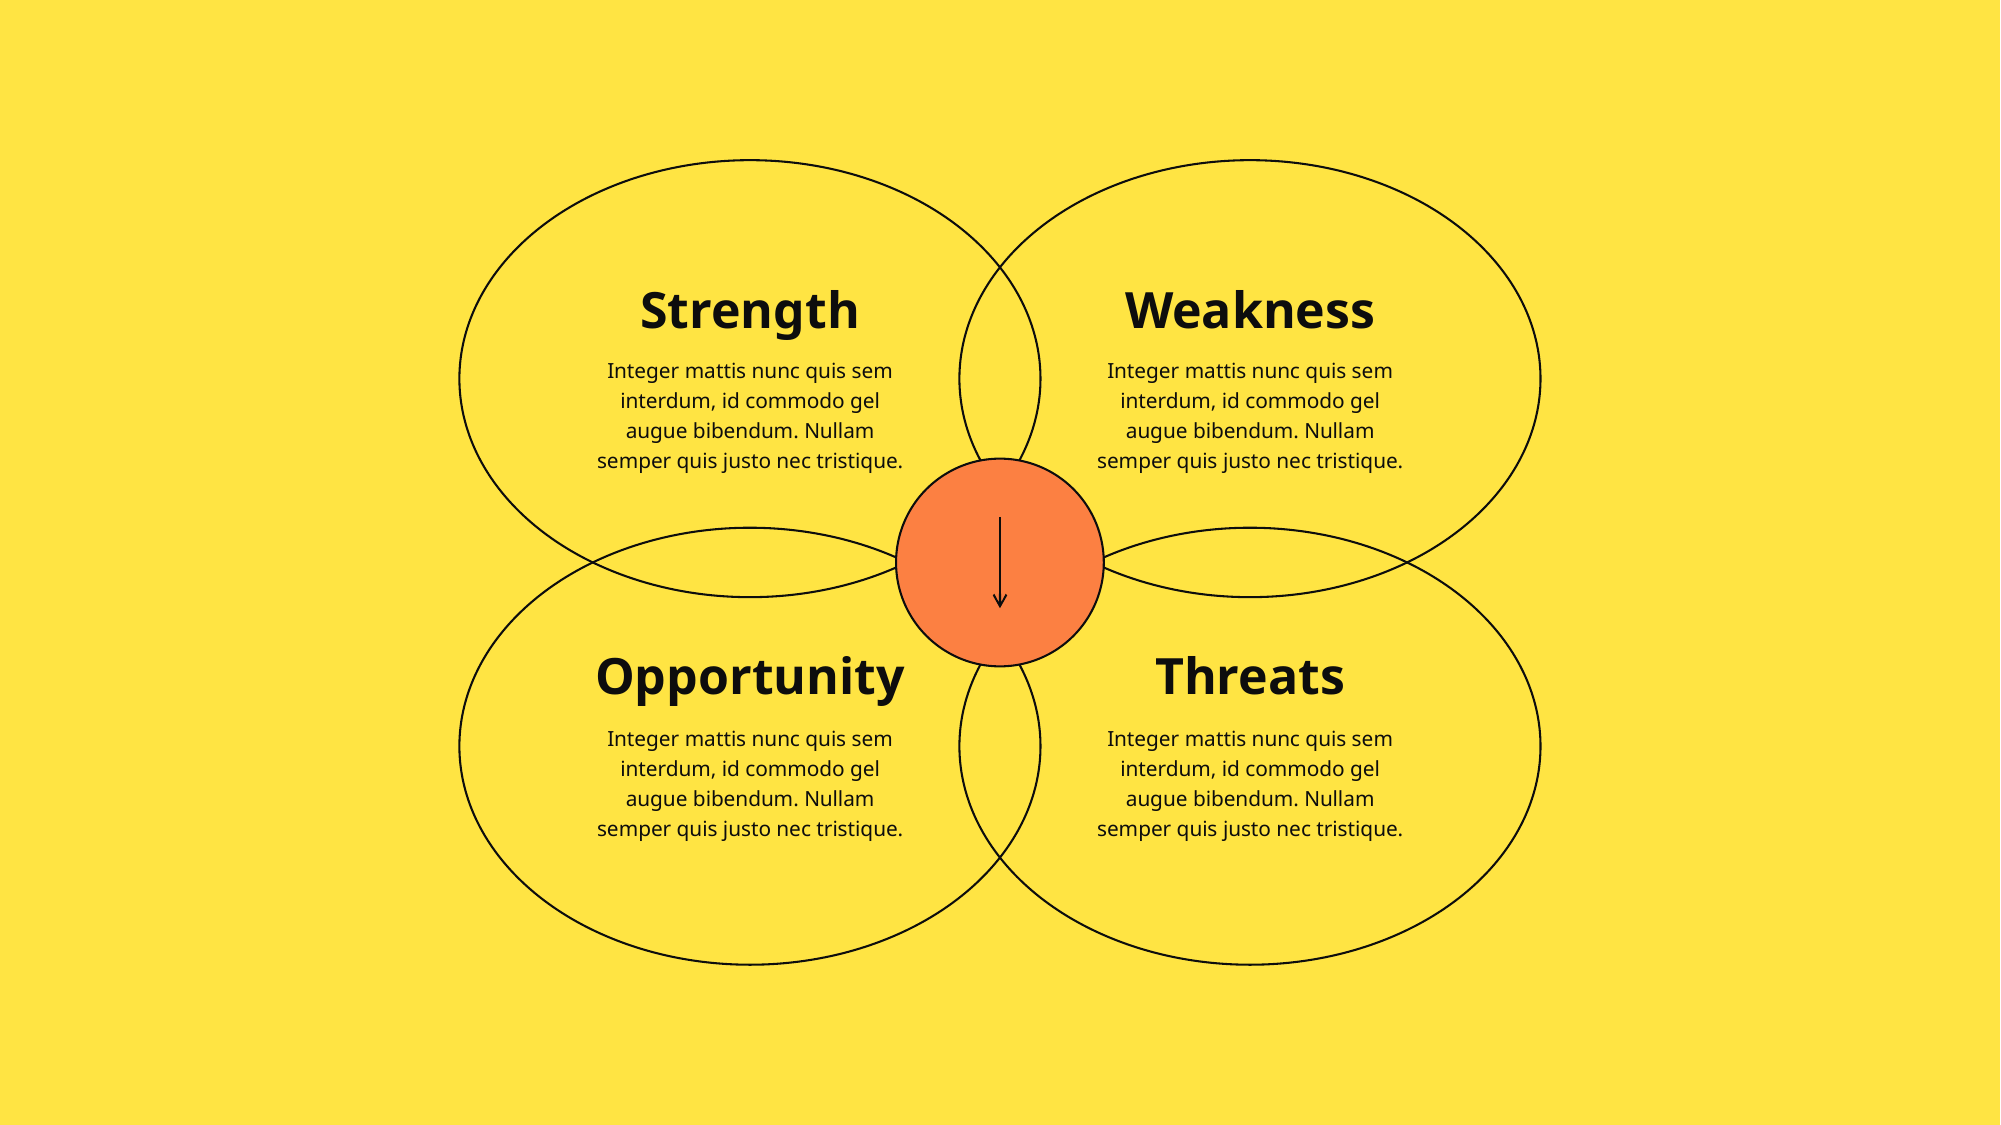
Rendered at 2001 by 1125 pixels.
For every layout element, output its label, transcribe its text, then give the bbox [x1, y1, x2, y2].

text_box [958, 159, 1542, 599]
list Weakness [1077, 277, 1423, 349]
text_box [958, 563, 1542, 966]
list Strength [577, 277, 923, 349]
text_box [458, 563, 1000, 966]
list Opportunity [577, 643, 923, 715]
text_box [896, 458, 1104, 667]
list Integer mattis nunc quis sem interdum, id commodo gel augue bibendum. Nullam semper quis justo nec tristique. [1077, 715, 1423, 849]
list Threats [1077, 643, 1423, 715]
list Integer mattis nunc quis sem interdum, id commodo gel augue bibendum. Nullam semper quis justo nec tristique. [1077, 349, 1423, 480]
list Integer mattis nunc quis sem interdum, id commodo gel augue bibendum. Nullam semper quis justo nec tristique. [577, 715, 923, 849]
list Integer mattis nunc quis sem interdum, id commodo gel augue bibendum. Nullam semper quis justo nec tristique. [577, 349, 923, 480]
text_box [458, 159, 1000, 599]
